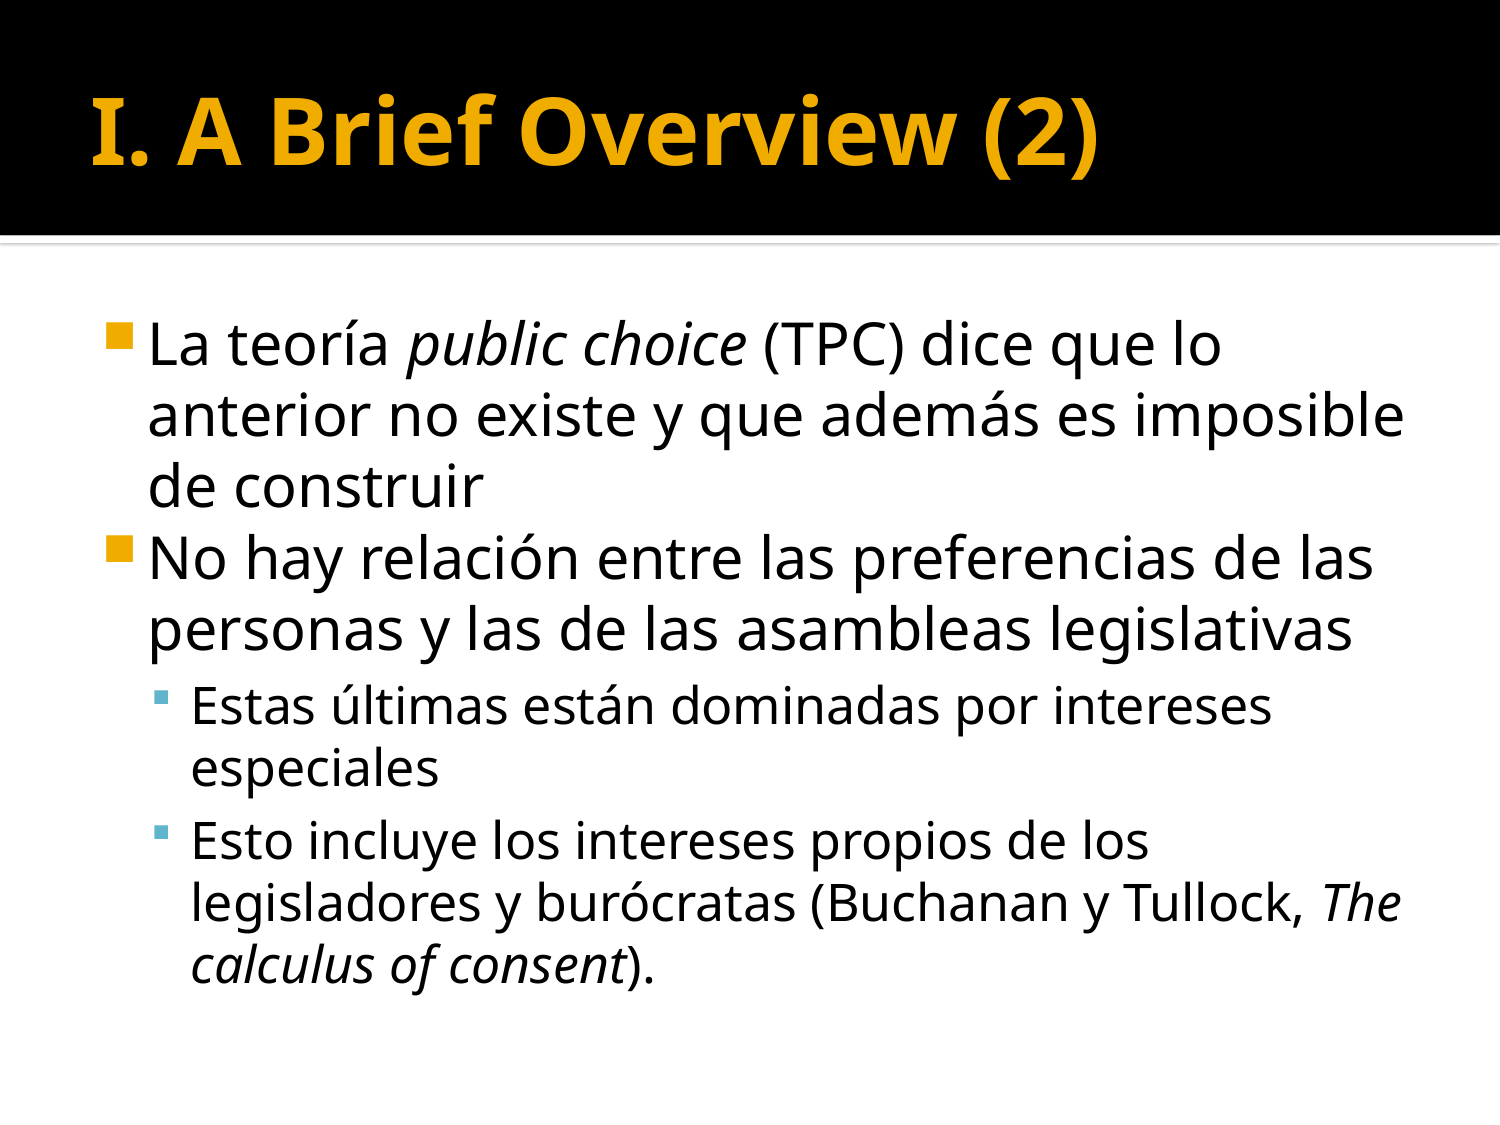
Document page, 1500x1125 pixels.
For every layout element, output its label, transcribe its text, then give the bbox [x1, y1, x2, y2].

list La teoría public choice (TPC) dice que lo anterior no existe y que además es imposible de construir No hay relación entre las preferencias de las personas y las de las asambleas legislativas Estas últimas están dominadas por intereses especiales Esto incluye los intereses propios de los legisladores y burócratas (Buchanan y Tullock, The calculus of consent). [75, 291, 1425, 1050]
title I. A Brief Overview (2) [75, 25, 1425, 231]
